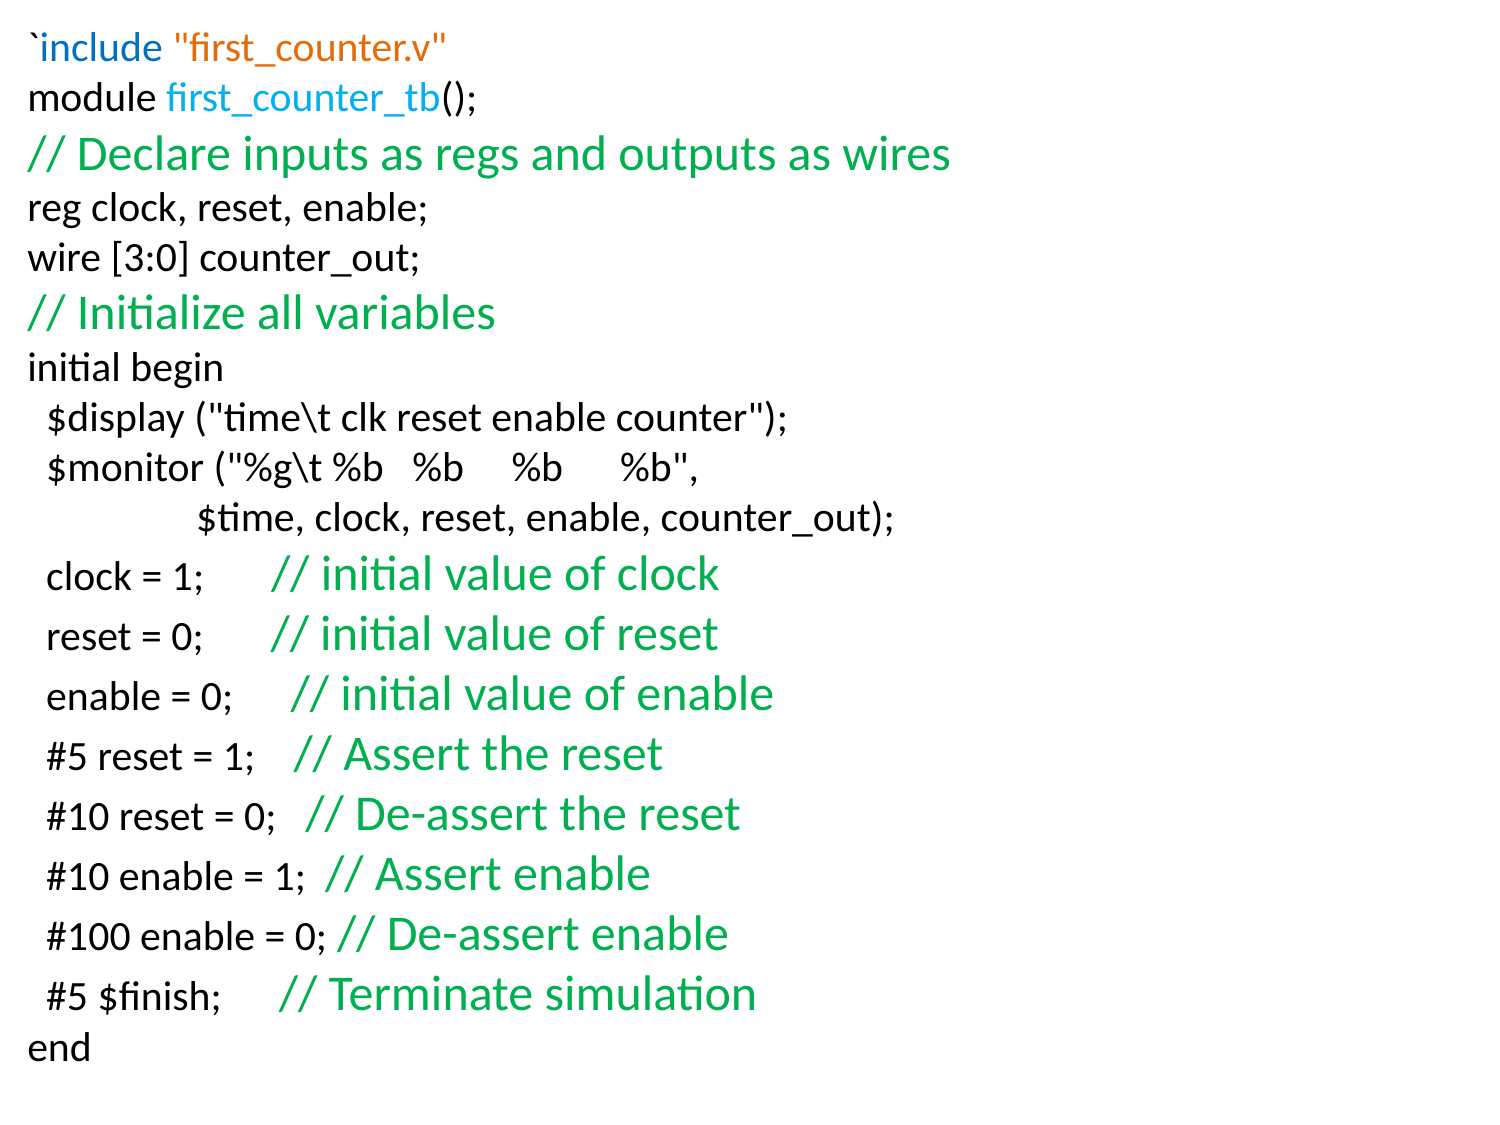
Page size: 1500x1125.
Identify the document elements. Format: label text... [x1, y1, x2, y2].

text_box `include "first_counter.v" module first_counter_tb(); // Declare inputs as regs and outputs as wires reg clock, reset, enable; wire [3:0] counter_out; // Initialize all variables initial begin $display ("time\t clk reset enable counter"); $monitor ("%g\t %b %b %b %b", $time, clock, reset, enable, counter_out); clock = 1; // initial value of clock reset = 0; // initial value of reset enable = 0; // initial value of enable #5 reset = 1; // Assert the reset #10 reset = 0; // De-assert the reset #10 enable = 1; // Assert enable #100 enable = 0; // De-assert enable #5 $finish; // Terminate simulation end [12, 12, 1475, 1078]
